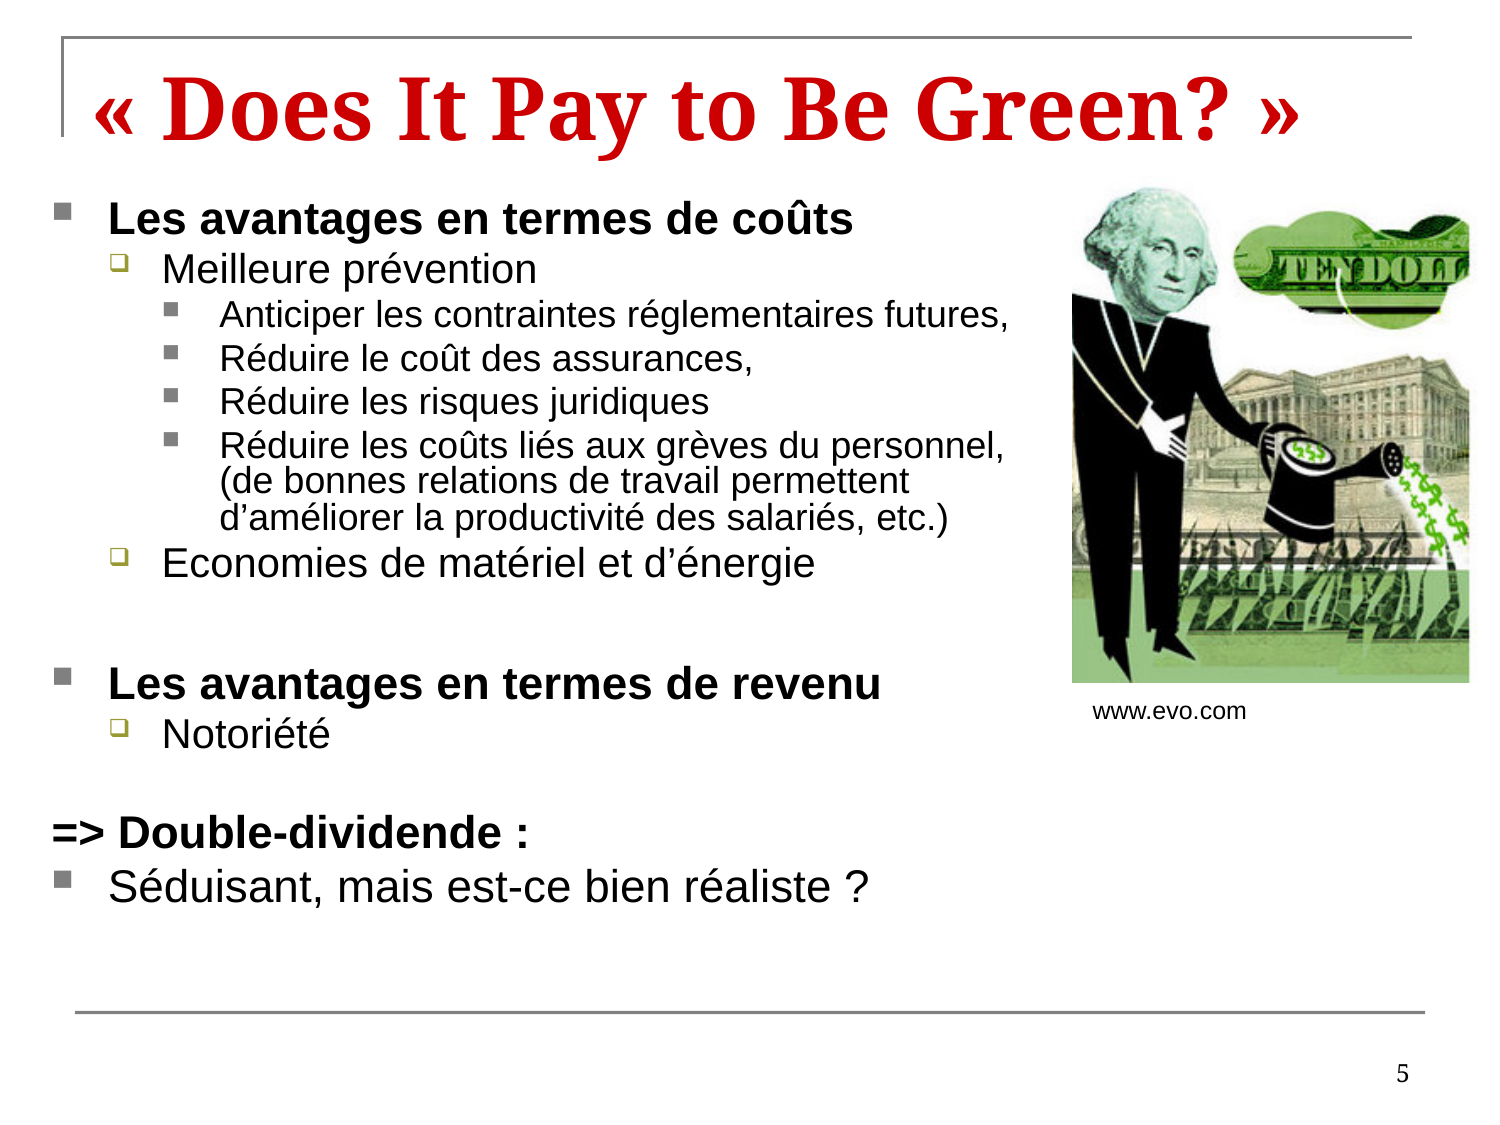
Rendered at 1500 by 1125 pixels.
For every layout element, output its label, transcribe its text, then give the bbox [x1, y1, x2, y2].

list Les avantages en termes de coûts Meilleure prévention Anticiper les contraintes réglementaires futures, Réduire le coût des assurances, Réduire les risques juridiques Réduire les coûts liés aux grèves du personnel, (de bonnes relations de travail permettent d’améliorer la productivité des salariés, etc.) Economies de matériel et d’énergie Les avantages en termes de revenu Notoriété => Double-dividende : Séduisant, mais est-ce bien réaliste ? [36, 191, 1041, 978]
slide_number 5 [1074, 1024, 1425, 1100]
title « Does It Pay to Be Green? » [75, 45, 1425, 233]
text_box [1072, 176, 1488, 733]
